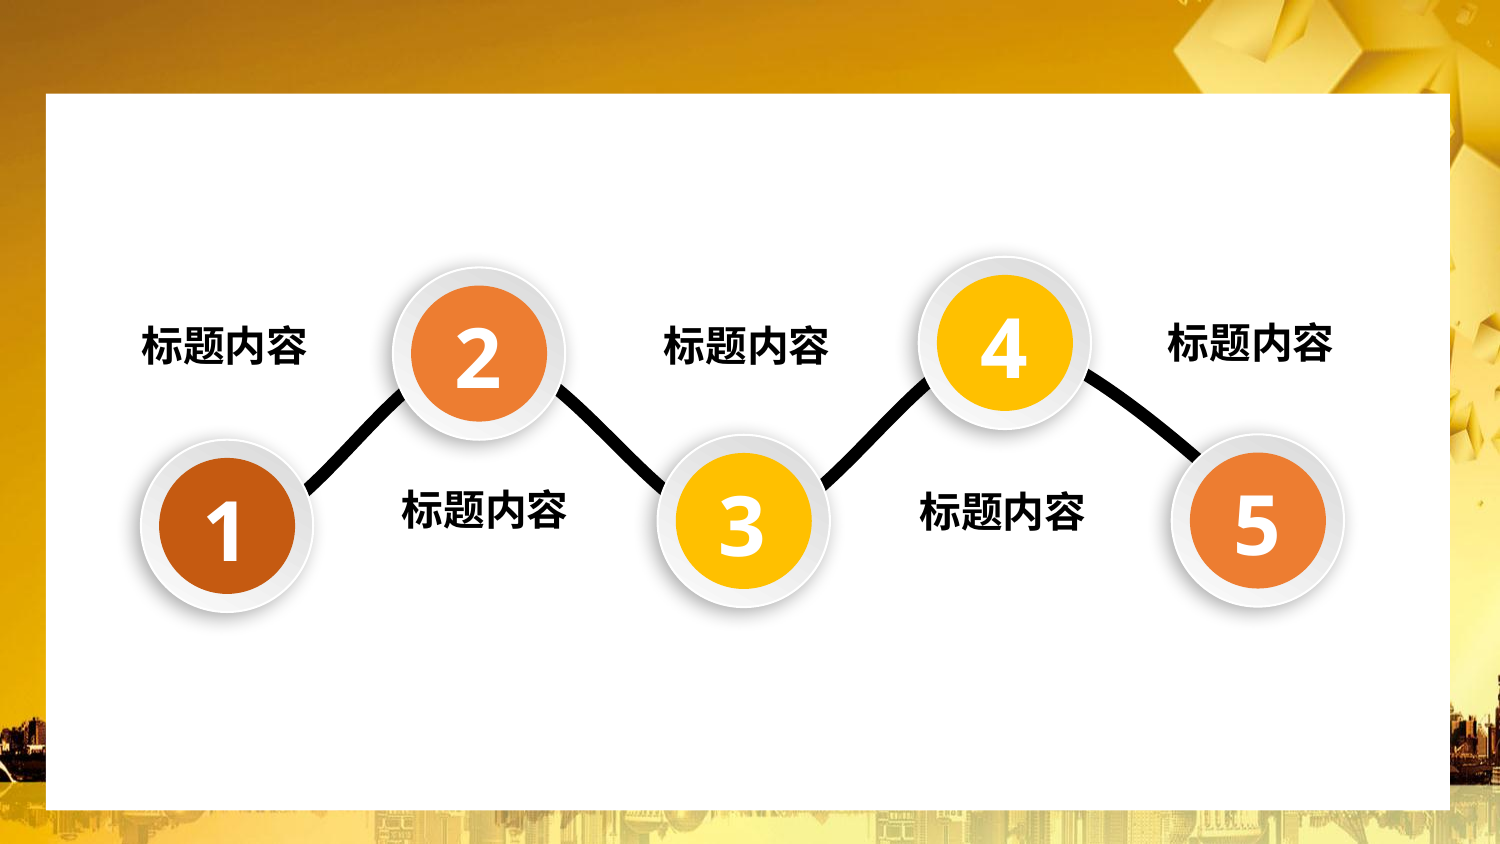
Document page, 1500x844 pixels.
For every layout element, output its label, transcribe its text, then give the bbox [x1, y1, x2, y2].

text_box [918, 256, 1092, 430]
picture [0, 0, 1500, 844]
text_box 标题内容 [78, 312, 372, 378]
text_box 标题内容 [1104, 308, 1399, 374]
text_box [314, 396, 652, 527]
text_box 标题内容 [856, 478, 1151, 544]
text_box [140, 439, 314, 612]
text_box 标题内容 [600, 311, 894, 377]
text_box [392, 267, 566, 440]
text_box [830, 379, 1171, 522]
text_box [657, 434, 830, 608]
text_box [1171, 434, 1345, 607]
text_box 标题内容 [337, 476, 632, 542]
